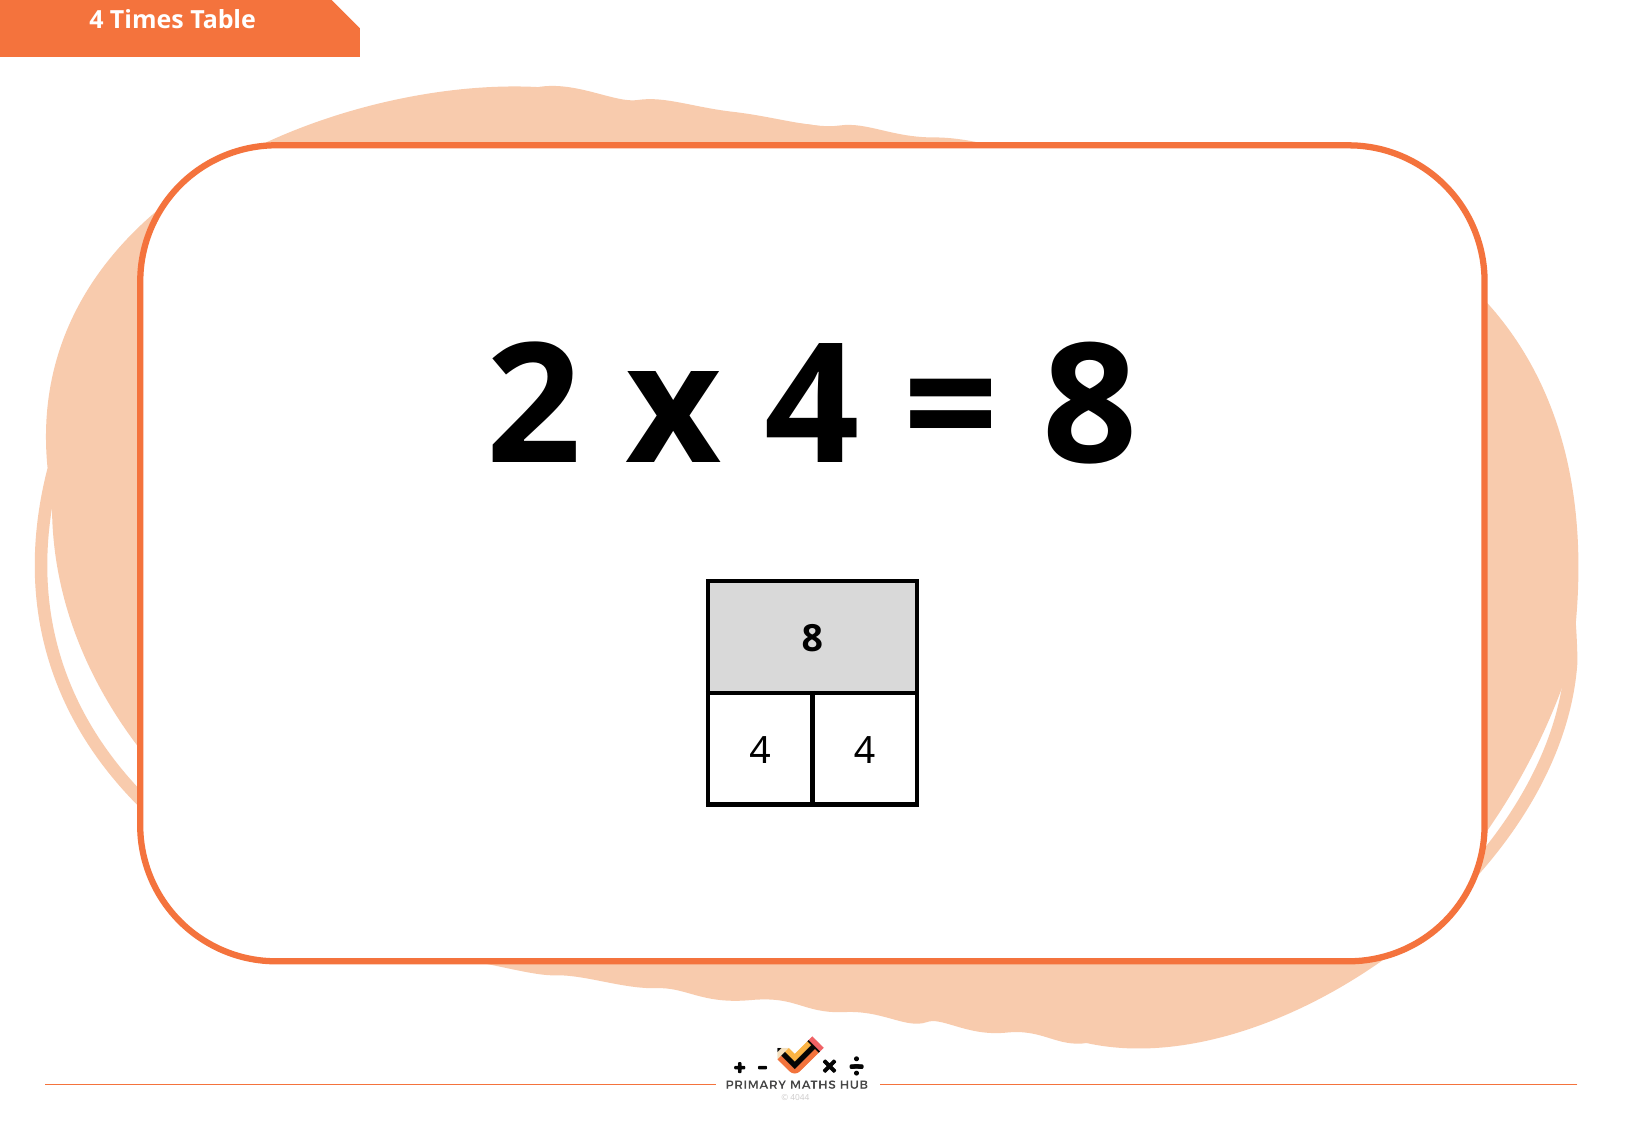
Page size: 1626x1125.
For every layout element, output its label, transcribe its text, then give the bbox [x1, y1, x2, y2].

text_box [273, 91, 956, 144]
text_box 4 Times Table [0, 0, 361, 58]
text_box [496, 961, 1373, 1044]
text_box [139, 144, 1486, 963]
text_box [39, 211, 158, 800]
text_box [1481, 301, 1579, 864]
text_box © 4044 [720, 1084, 870, 1110]
table_header 8 [710, 583, 915, 691]
table_cell 4 [710, 695, 810, 802]
text_box 2 x 4 = 8 [140, 288, 1485, 503]
table_cell 4 [815, 695, 915, 802]
picture [722, 1034, 872, 1094]
